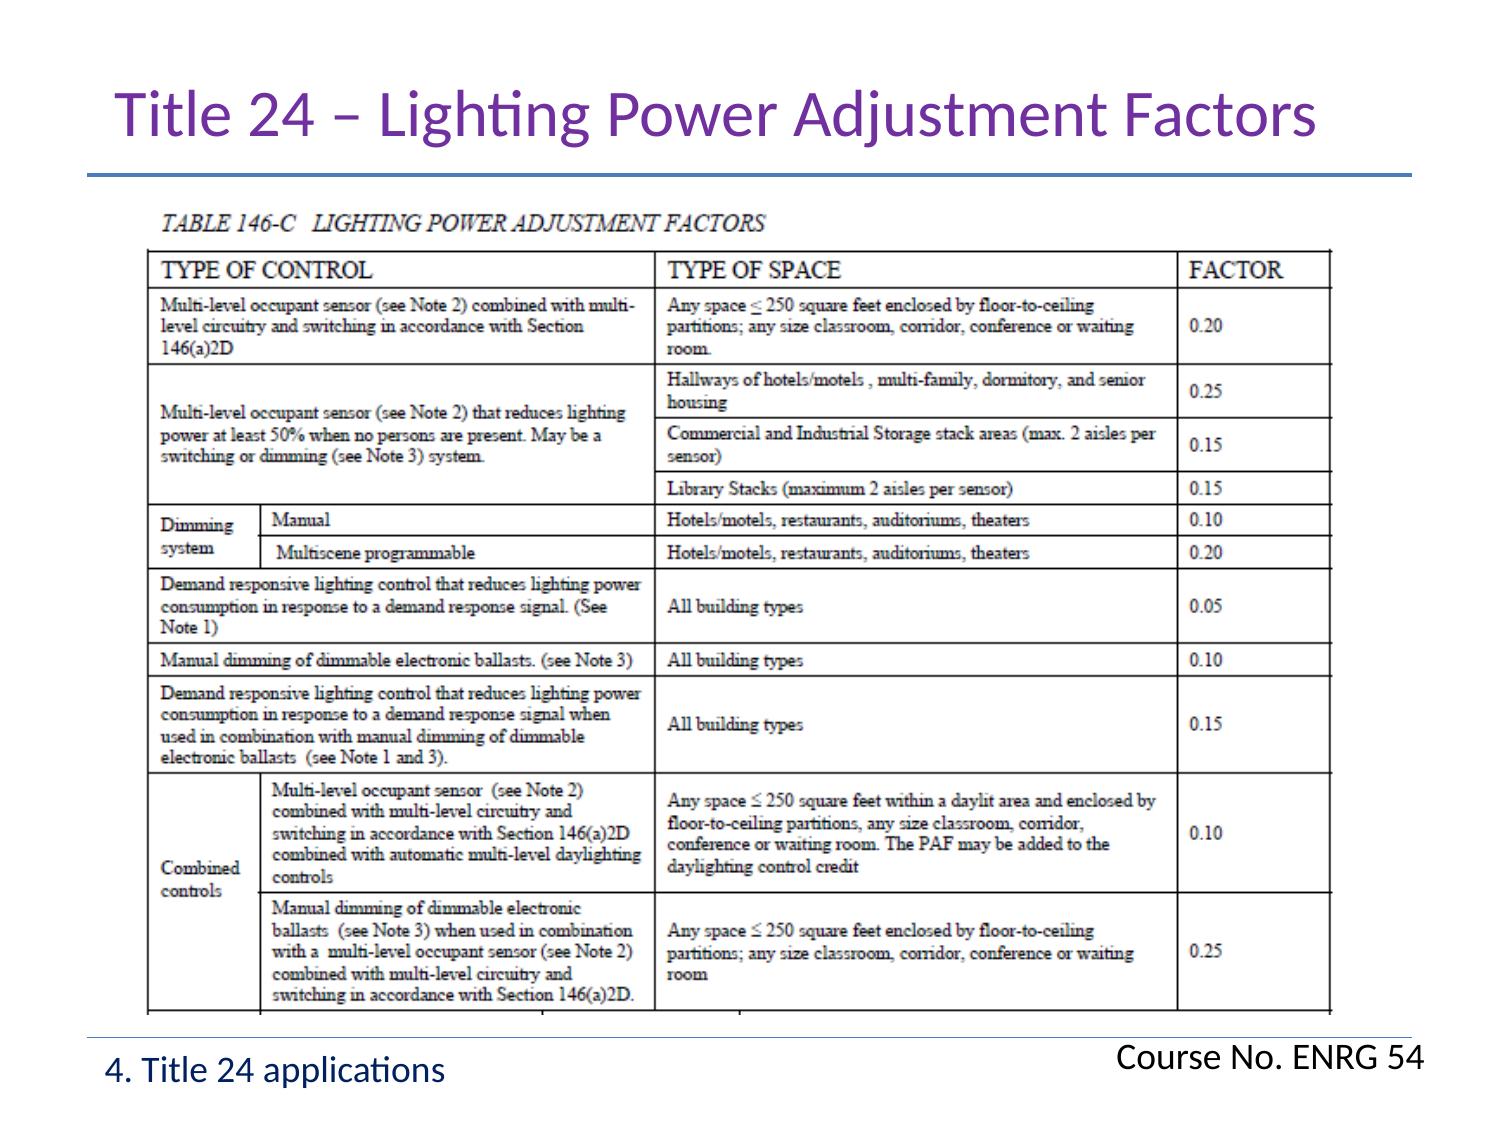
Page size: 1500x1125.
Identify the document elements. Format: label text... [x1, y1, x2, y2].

picture [137, 199, 1338, 1015]
text_box Title 24 – Lighting Power Adjustment Factors [99, 62, 1400, 158]
text_box Course No. ENRG 54 [1101, 1024, 1441, 1085]
text_box 4. Title 24 applications [89, 1045, 461, 1098]
